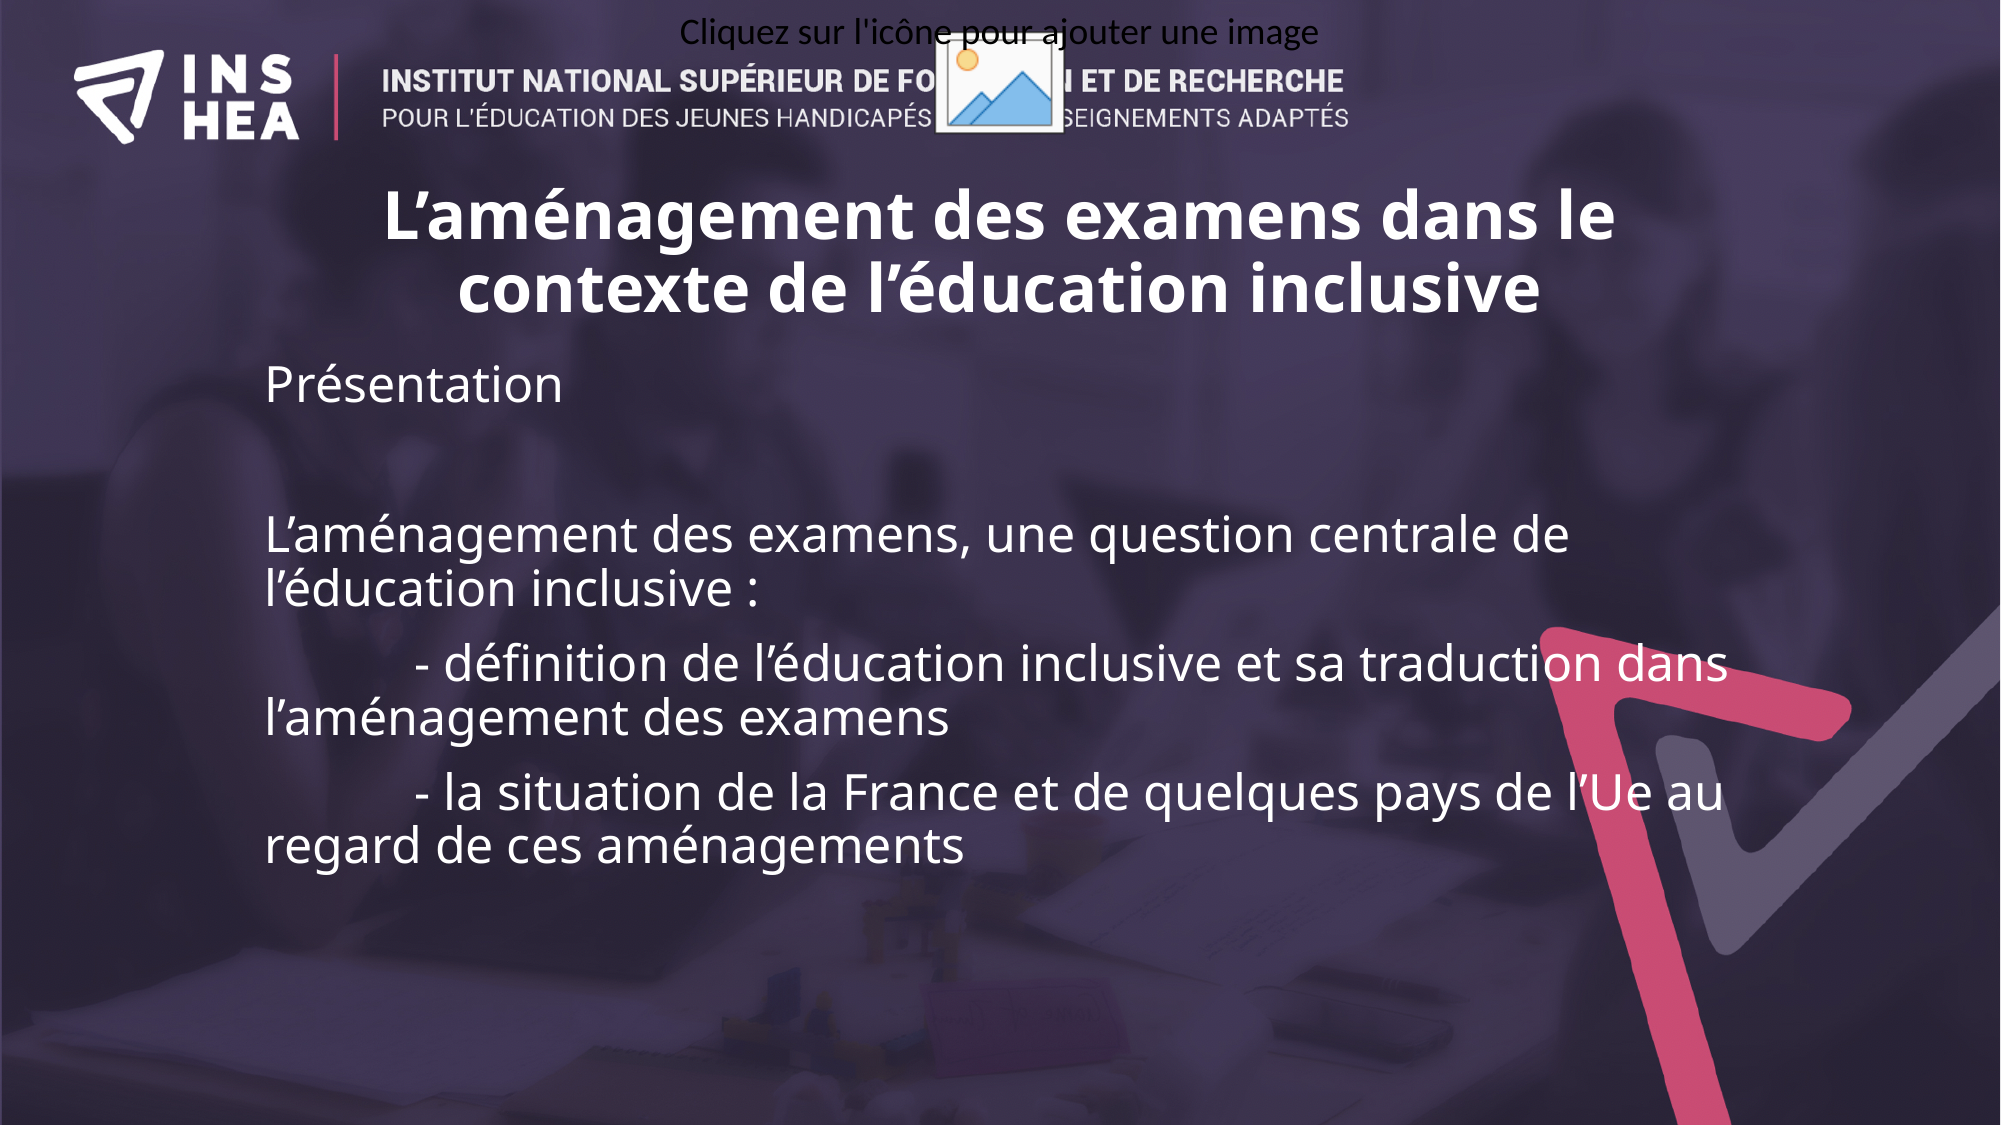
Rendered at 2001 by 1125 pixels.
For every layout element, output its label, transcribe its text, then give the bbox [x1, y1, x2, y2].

picture [0, 0, 2001, 1125]
subtitle Présentation L’aménagement des examens, une question centrale de l’éducation inclusive : - définition de l’éducation inclusive et sa traduction dans l’aménagement des examens - la situation de la France et de quelques pays de l’Ue au regard de ces aménagements [249, 352, 1750, 1050]
title L’aménagement des examens dans le contexte de l’éducation inclusive [249, 184, 1750, 334]
